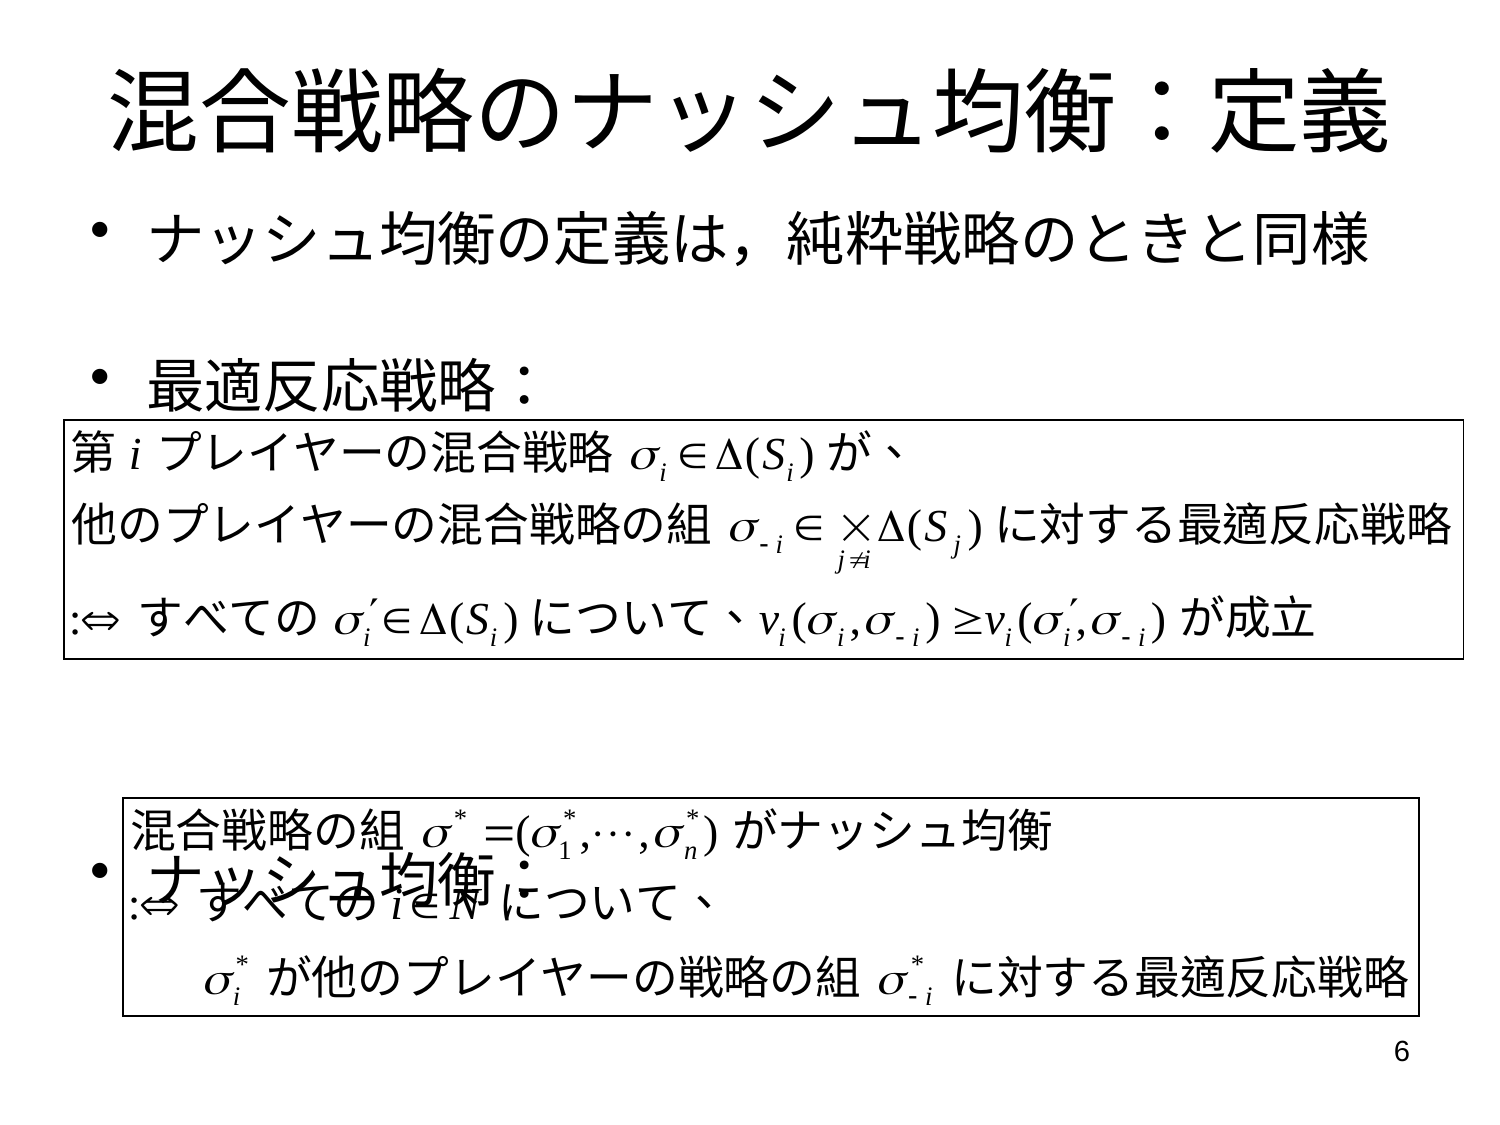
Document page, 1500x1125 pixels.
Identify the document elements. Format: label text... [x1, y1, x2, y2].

title 混合戦略のナッシュ均衡：定義 [75, 45, 1425, 173]
list ナッシュ均衡の定義は，純粋戦略のときと同様 最適反応戦略： ナッシュ均衡： [75, 668, 1425, 811]
slide_number 6 [1074, 1024, 1426, 1103]
list ナッシュ均衡の定義は，純粋戦略のときと同様 最適反応戦略： ナッシュ均衡： [75, 208, 1425, 419]
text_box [123, 798, 1419, 1016]
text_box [64, 420, 1463, 659]
